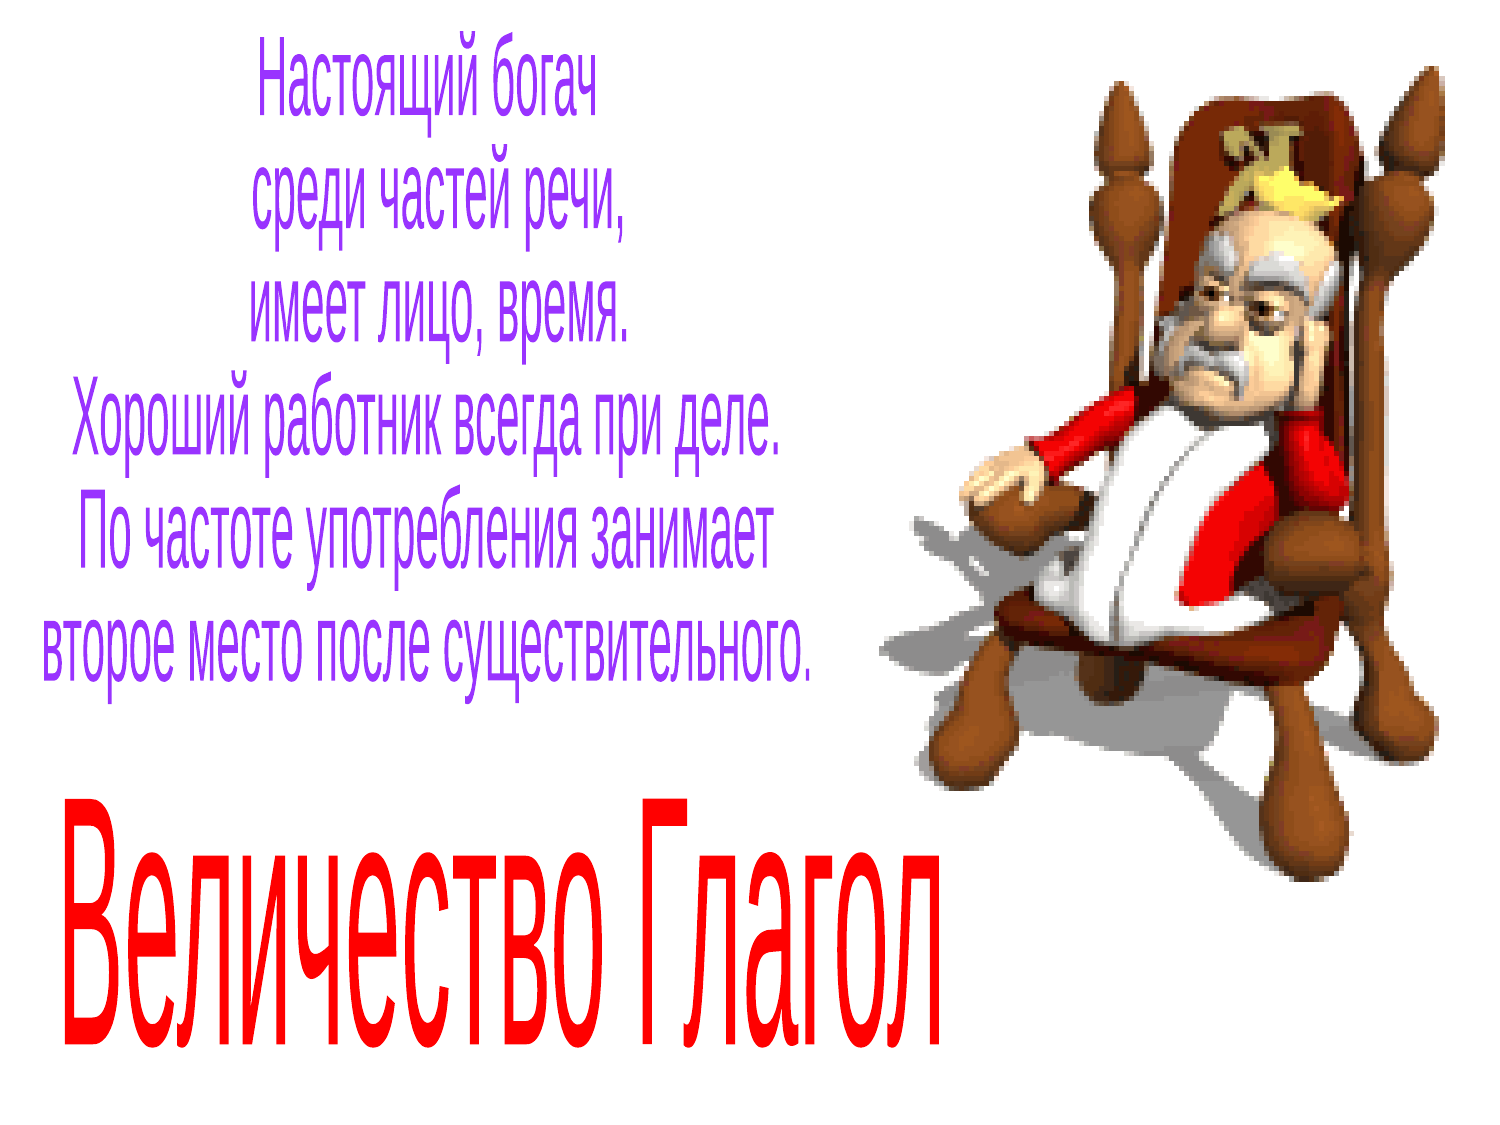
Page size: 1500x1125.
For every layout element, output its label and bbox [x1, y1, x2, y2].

picture [879, 66, 1445, 882]
